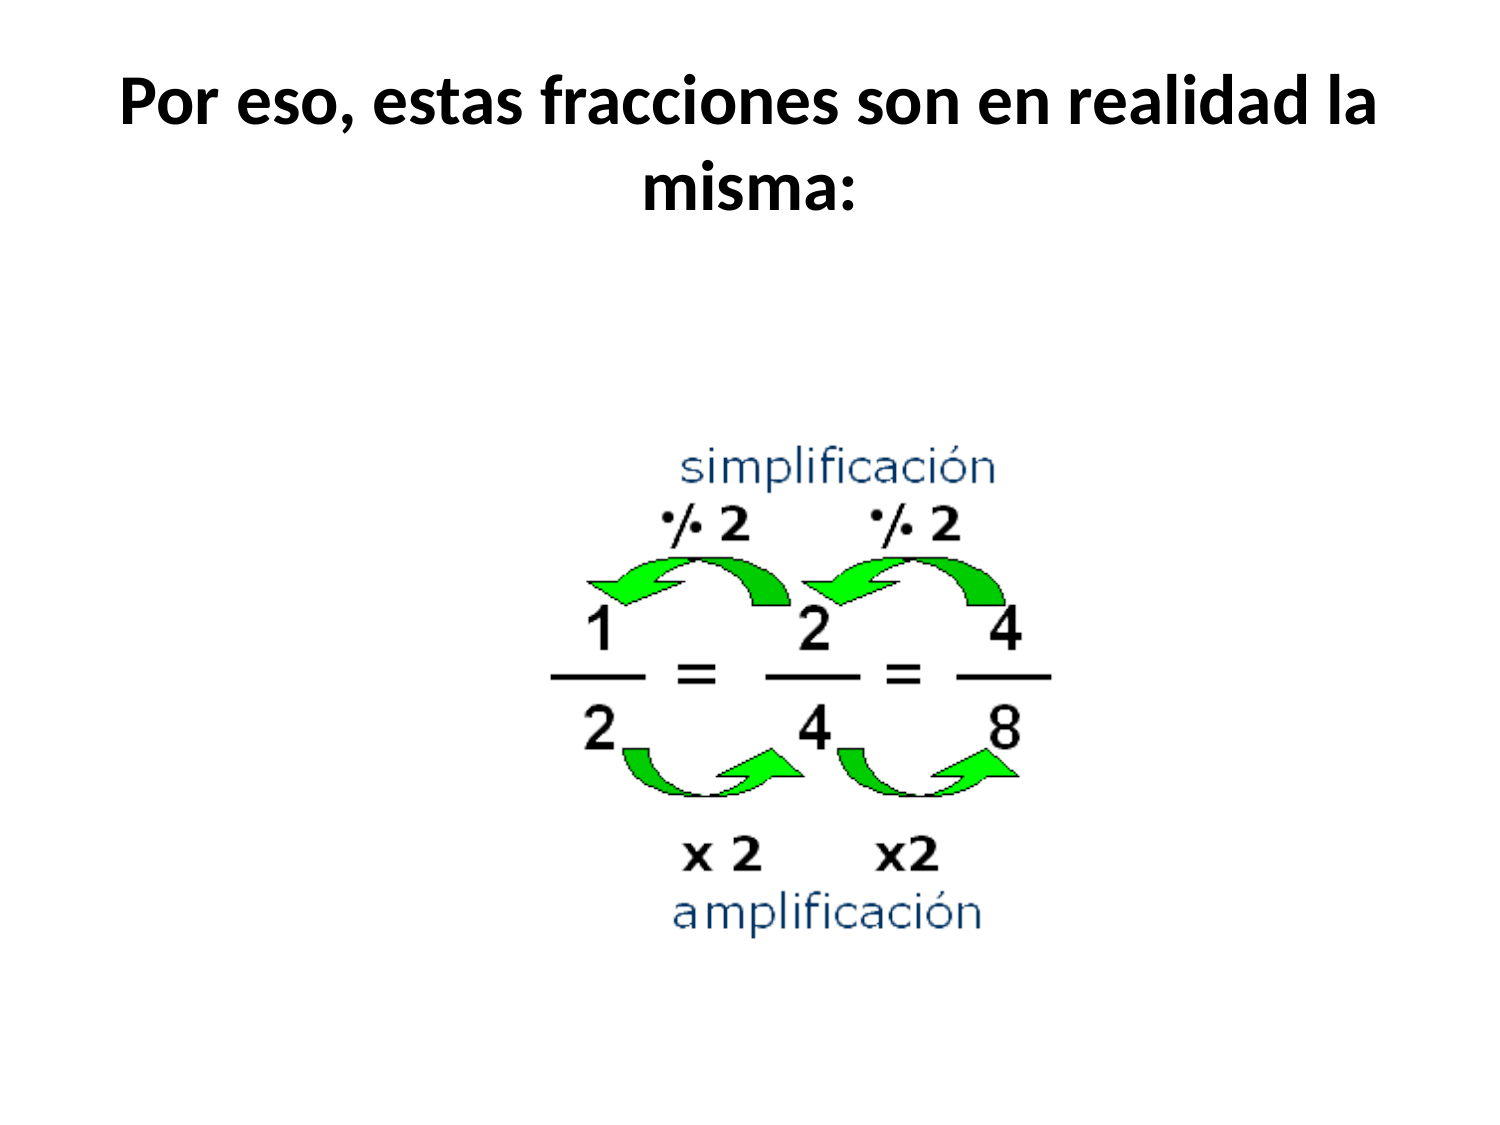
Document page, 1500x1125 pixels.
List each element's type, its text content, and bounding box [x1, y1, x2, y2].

title Por eso, estas fracciones son en realidad la misma: [75, 45, 1425, 233]
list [537, 420, 1078, 963]
